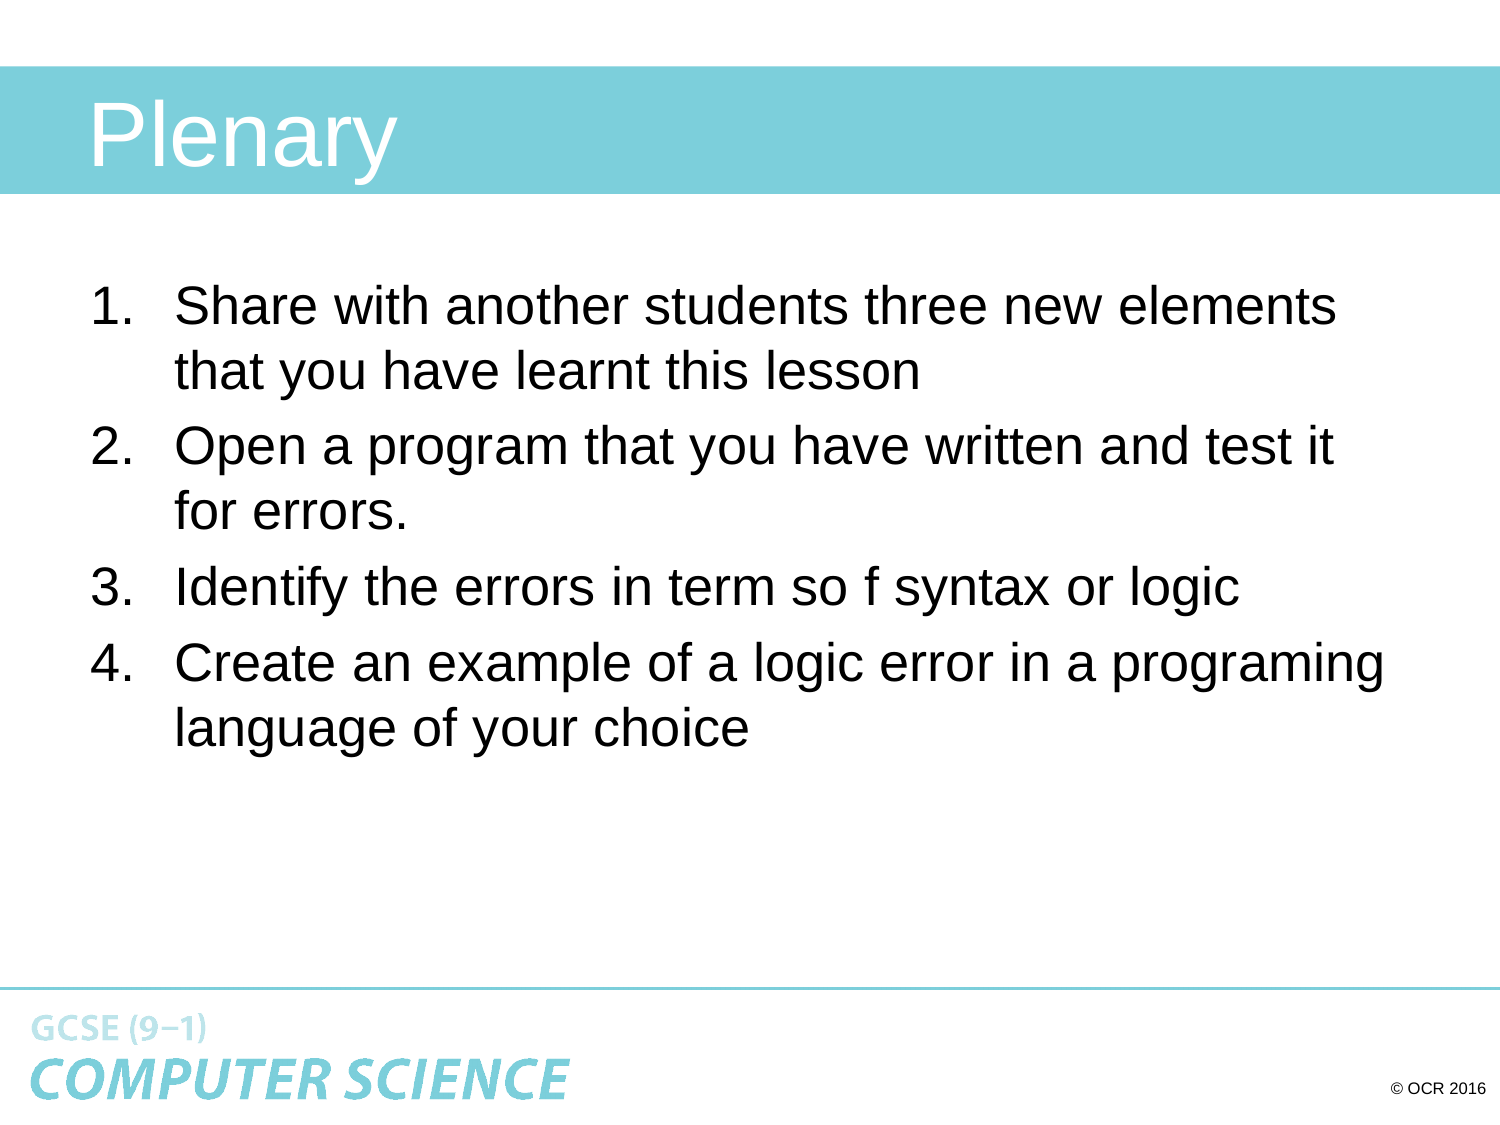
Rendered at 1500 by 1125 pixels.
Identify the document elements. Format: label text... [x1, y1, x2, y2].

title Plenary [0, 66, 1500, 194]
picture [0, 987, 1500, 1124]
list Share with another students three new elements that you have learnt this lesson Open a program that you have written and test it for errors. Identify the errors in term so f syntax or logic Create an example of a logic error in a programing language of your choice [75, 262, 1425, 965]
